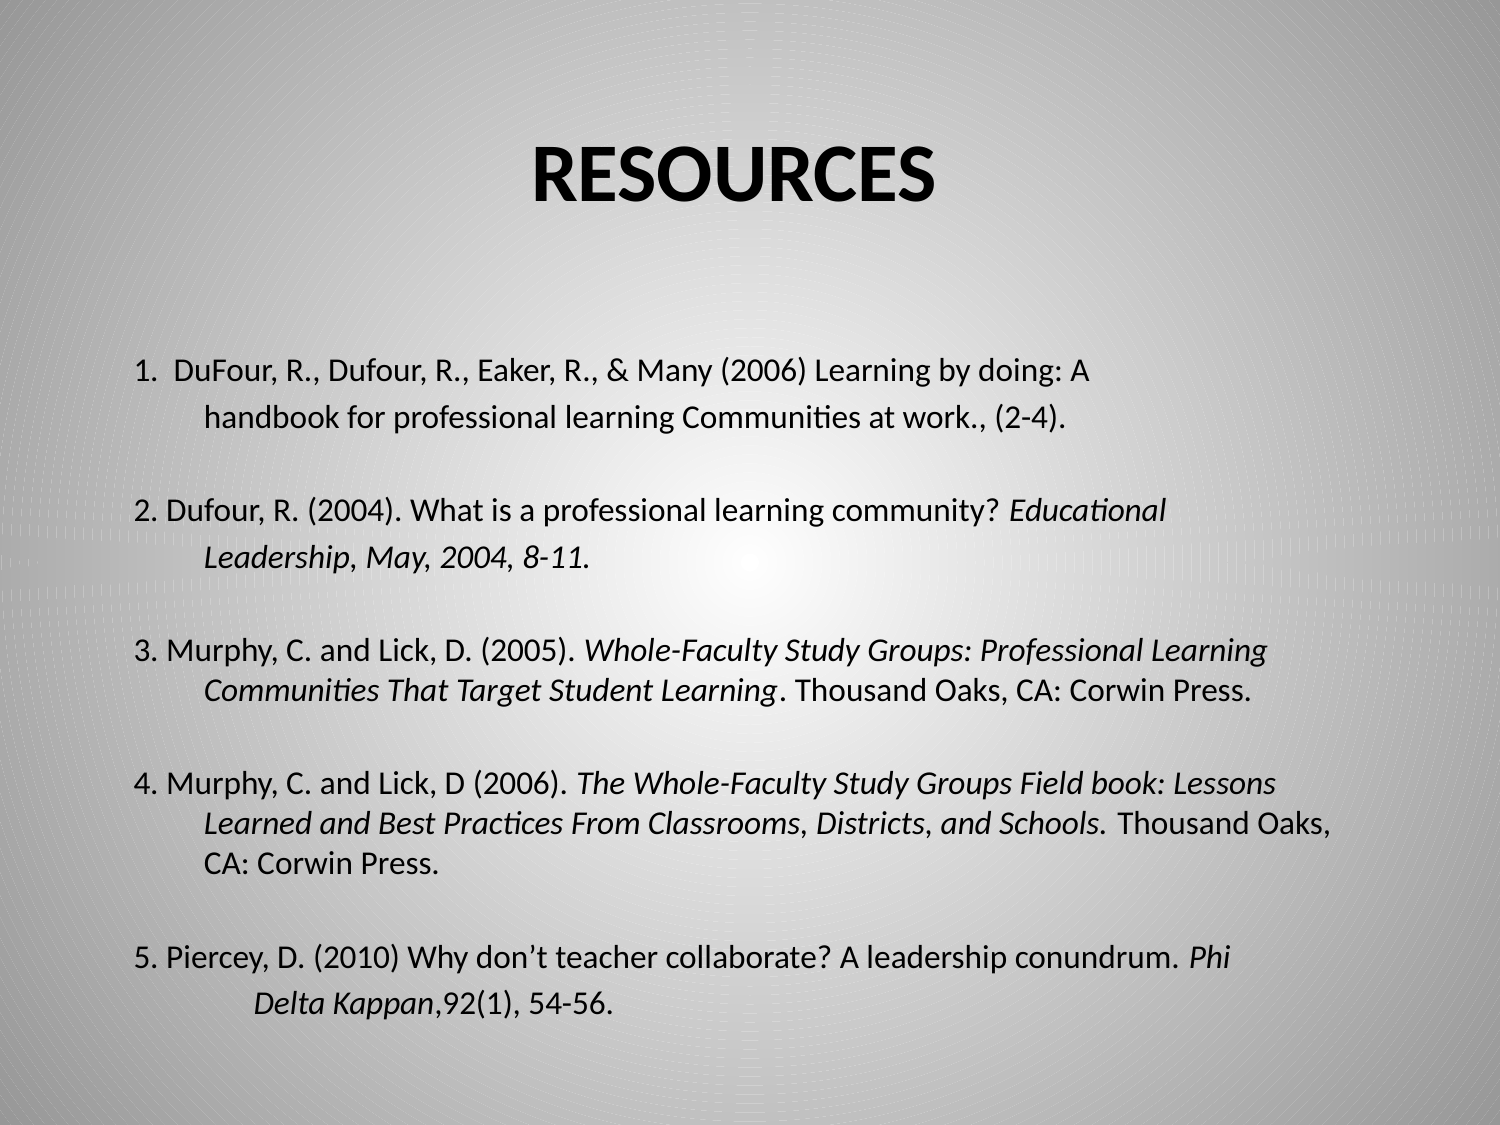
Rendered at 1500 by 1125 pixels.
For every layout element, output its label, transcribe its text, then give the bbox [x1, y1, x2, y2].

title RESOURCES [118, 111, 1394, 247]
list 1. DuFour, R., Dufour, R., Eaker, R., & Many (2006) Learning by doing: A handbook for professional learning Communities at work., (2-4). 2. Dufour, R. (2004). What is a professional learning community? Educational Leadership, May, 2004, 8-11. 3. Murphy, C. and Lick, D. (2005). Whole-Faculty Study Groups: Professional Learning Communities That Target Student Learning. Thousand Oaks, CA: Corwin Press. 4. Murphy, C. and Lick, D (2006). The Whole-Faculty Study Groups Field book: Lessons Learned and Best Practices From Classrooms, Districts, and Schools. Thousand Oaks, CA: Corwin Press. 5. Piercey, D. (2010) Why don’t teacher collaborate? A leadership conundrum. Phi Delta Kappan,92(1), 54-56. [118, 247, 1394, 1038]
